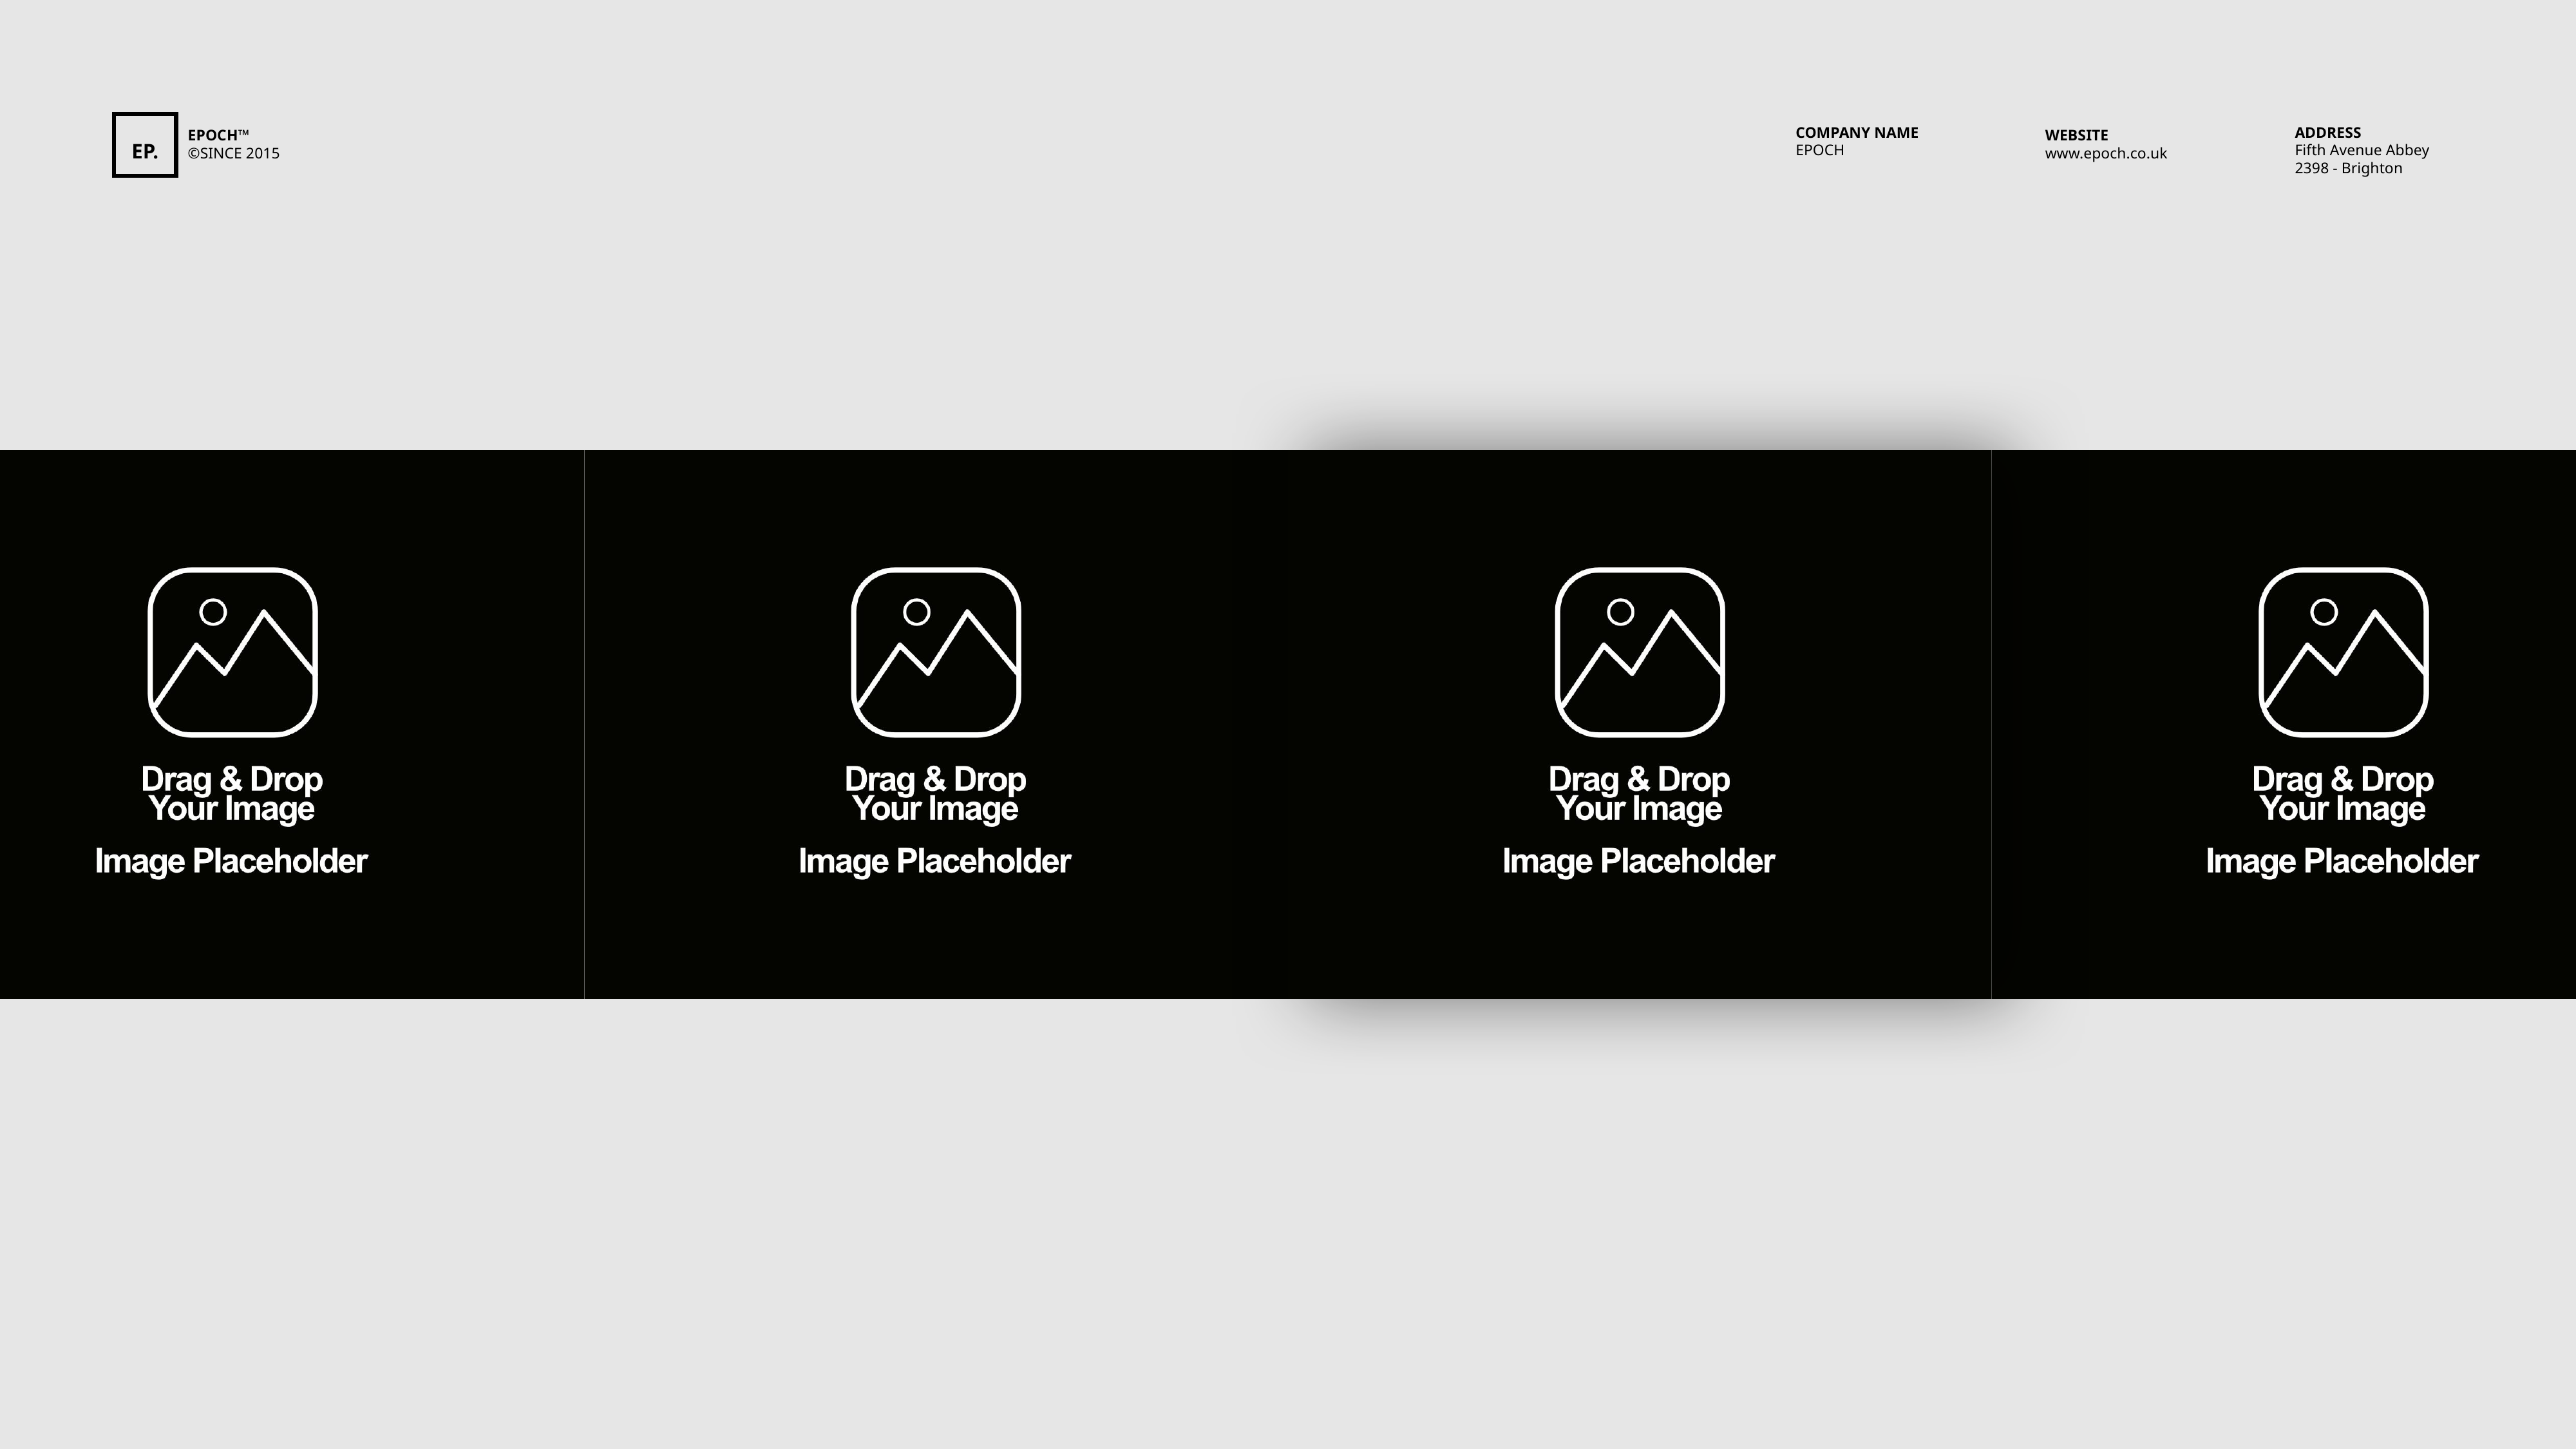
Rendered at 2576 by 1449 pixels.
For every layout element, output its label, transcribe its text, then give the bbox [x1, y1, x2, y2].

text_box COMPANY NAME EPOCH [1786, 113, 1963, 171]
text_box ADDRESS Fifth Avenue Abbey 2398 - Brighton [2285, 113, 2462, 190]
picture [0, 450, 2576, 999]
text_box WEBSITE www.epoch.co.uk [2035, 116, 2213, 173]
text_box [113, 113, 291, 176]
